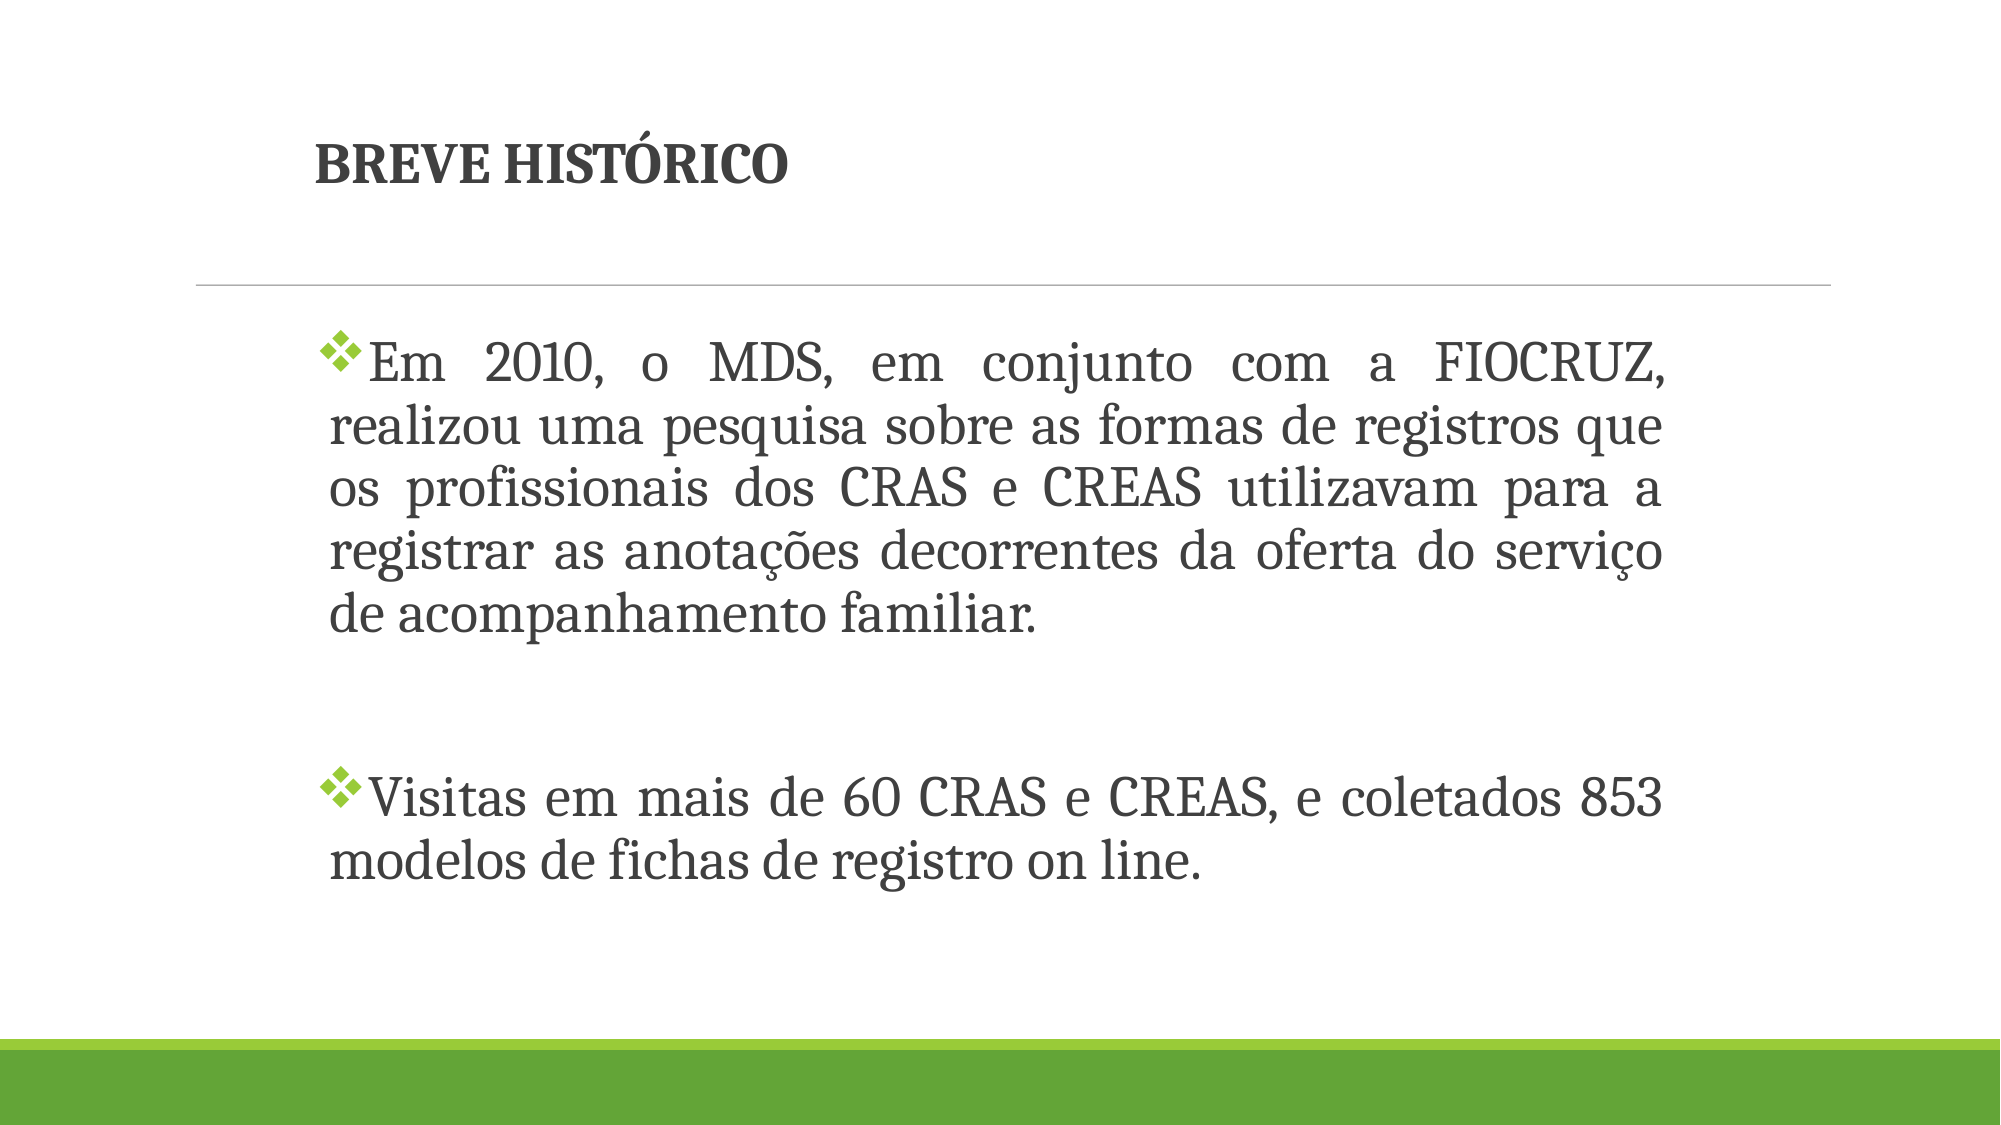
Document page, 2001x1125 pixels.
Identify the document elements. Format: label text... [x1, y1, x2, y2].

list Em 2010, o MDS, em conjunto com a FIOCRUZ, realizou uma pesquisa sobre as formas de registros que os profissionais dos CRAS e CREAS utilizavam para a registrar as anotações decorrentes da oferta do serviço de acompanhamento familiar. Visitas em mais de 60 CRAS e CREAS, e coletados 853 modelos de fichas de registro on line. [314, 267, 1665, 1062]
list BREVE HISTÓRICO [314, 126, 1709, 209]
